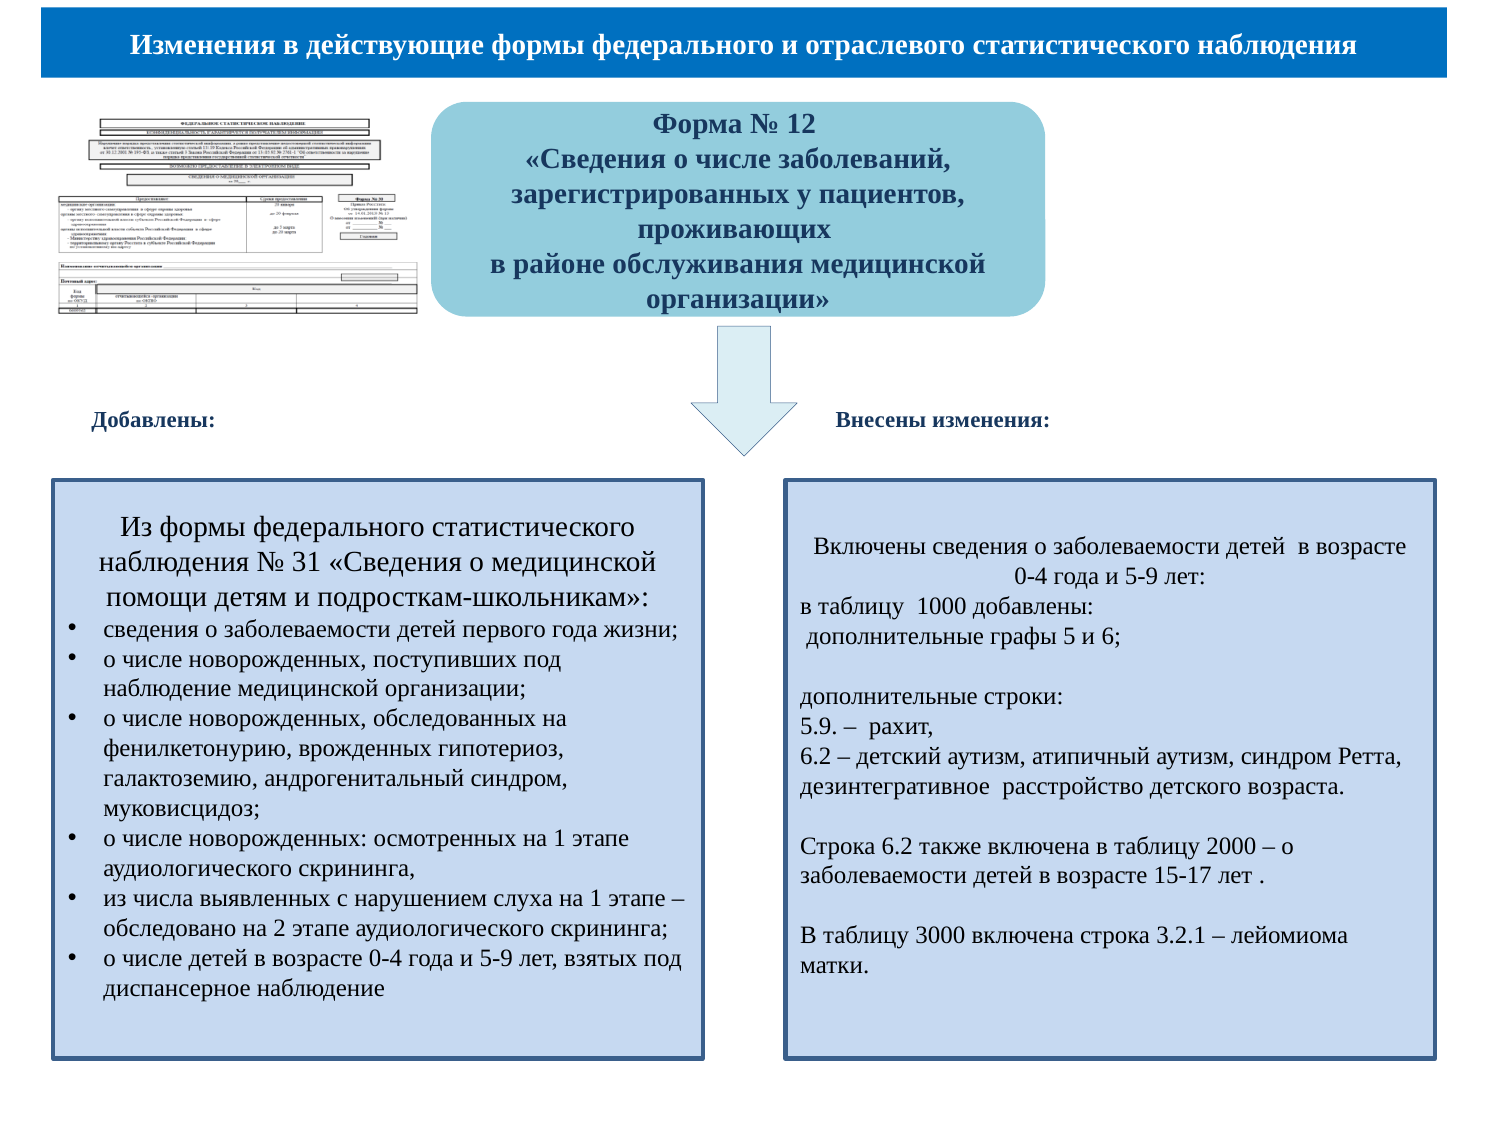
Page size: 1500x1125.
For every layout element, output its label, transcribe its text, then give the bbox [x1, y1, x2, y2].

text_box Внесены изменения: [820, 397, 1288, 440]
text_box Добавлены: [76, 397, 675, 440]
picture [41, 101, 433, 327]
text_box Форма № 12 «Сведения о числе заболеваний, зарегистрированных у пациентов, проживающих в районе обслуживания медицинской организации» [437, 99, 1048, 319]
text_box [688, 324, 800, 459]
text_box Изменения в действующие формы федерального и отраслевого статистического наблюдения [39, 5, 1449, 80]
text_box Из формы федерального статистического наблюдения № 31 «Сведения о медицинской помощи детям и подросткам-школьникам»: сведения о заболеваемости детей первого года жизни; о числе новорожденных, поступивших под наблюдение медицинской организации; о числе новорожденных, обследованных на фенилкетонурию, врожденных гипотериоз, галактоземию, андрогенитальный синдром, муковисцидоз; о числе новорожденных: осмотренных на 1 этапе аудиологического скрининга, из числа выявленных с нарушением слуха на 1 этапе – обследовано на 2 этапе аудиологического скрининга; о числе детей в возрасте 0-4 года и 5-9 лет, взятых под диспансерное наблюдение [51, 478, 705, 1061]
text_box Включены сведения о заболеваемости детей в возрасте 0-4 года и 5-9 лет: в таблицу 1000 добавлены: дополнительные графы 5 и 6; дополнительные строки: 5.9. – рахит, 6.2 – детский аутизм, атипичный аутизм, синдром Ретта, дезинтегративное расстройство детского возраста. Строка 6.2 также включена в таблицу 2000 – о заболеваемости детей в возрасте 15-17 лет . В таблицу 3000 включена строка 3.2.1 – лейомиома матки. [783, 478, 1437, 1061]
